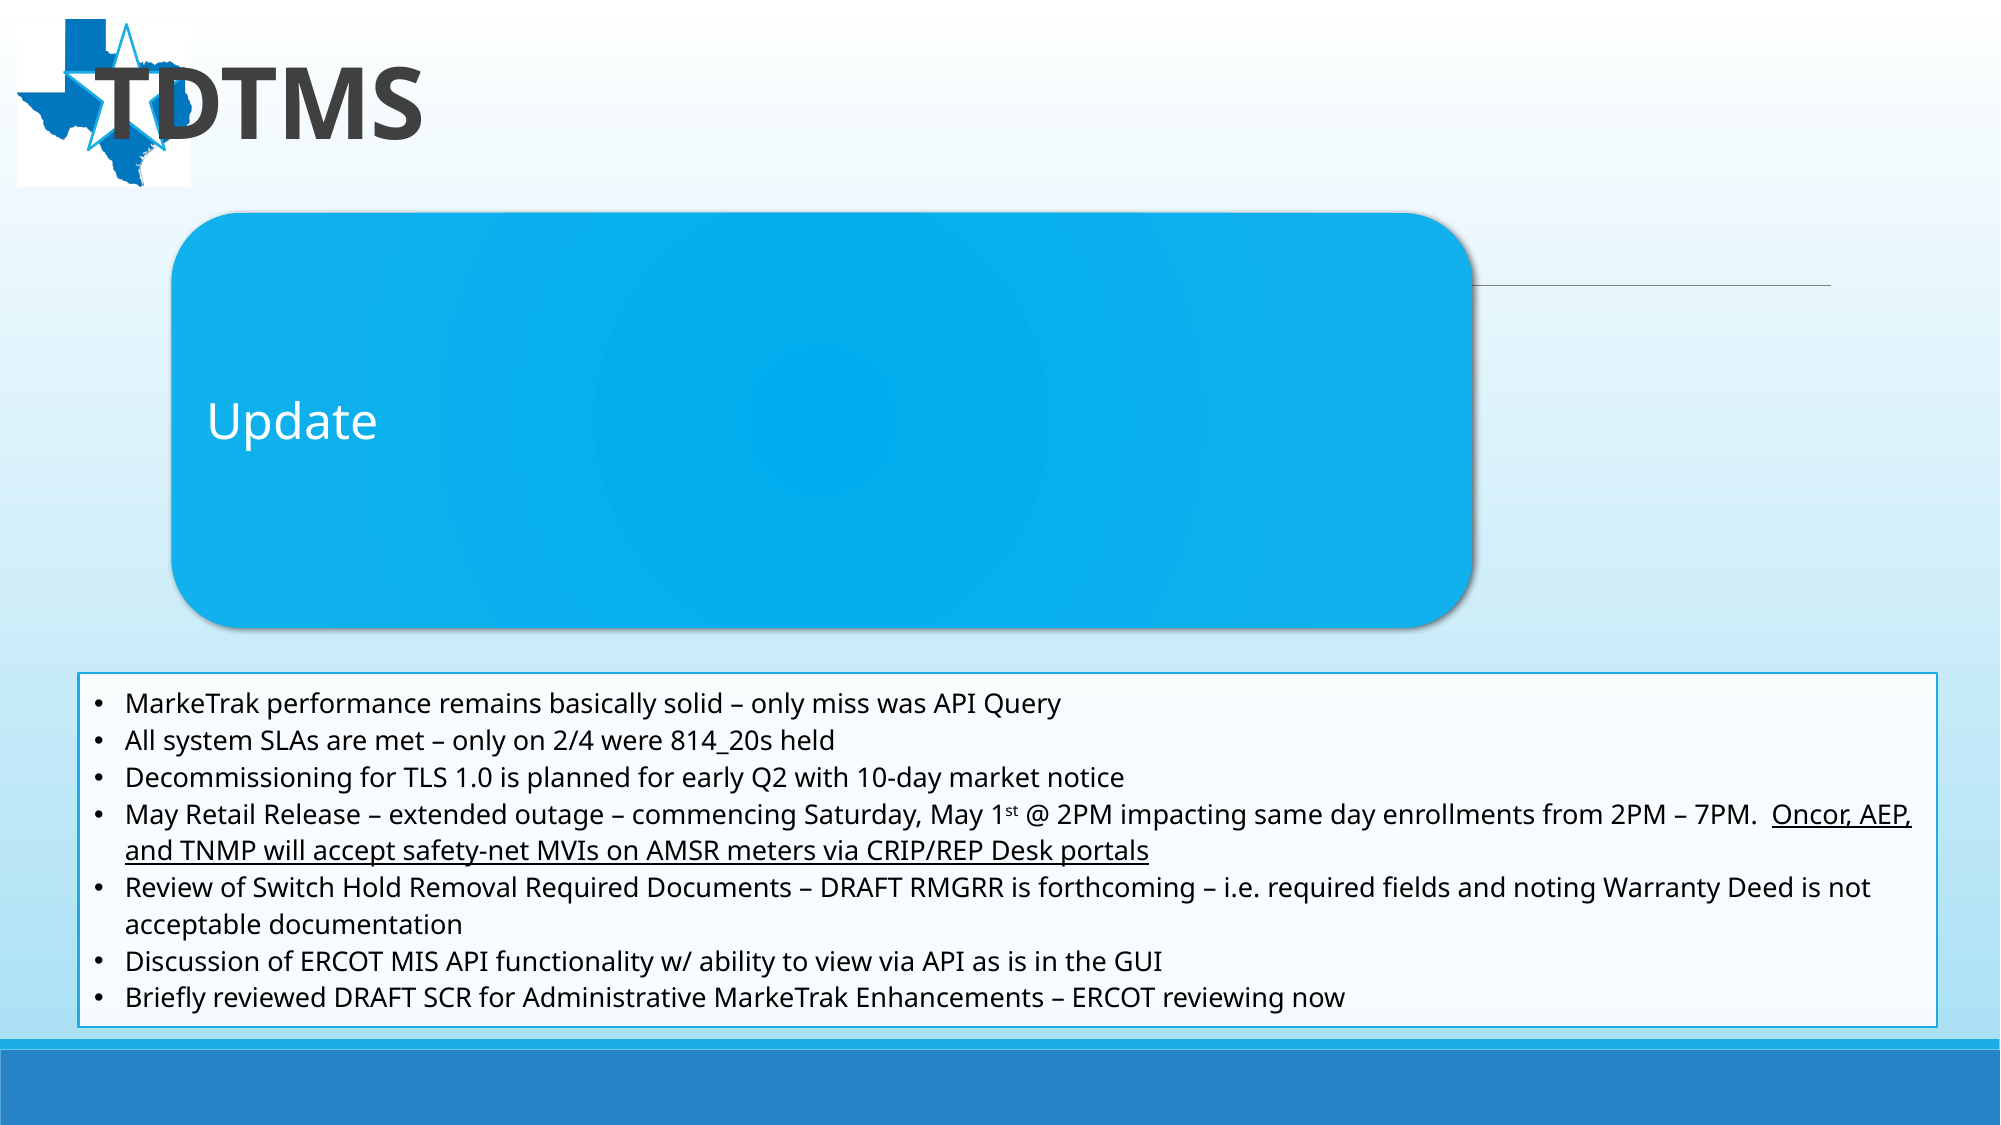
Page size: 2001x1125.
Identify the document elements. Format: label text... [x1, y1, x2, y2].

title TDTMS [199, 24, 1802, 163]
picture [16, 19, 192, 188]
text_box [77, 166, 1938, 1028]
